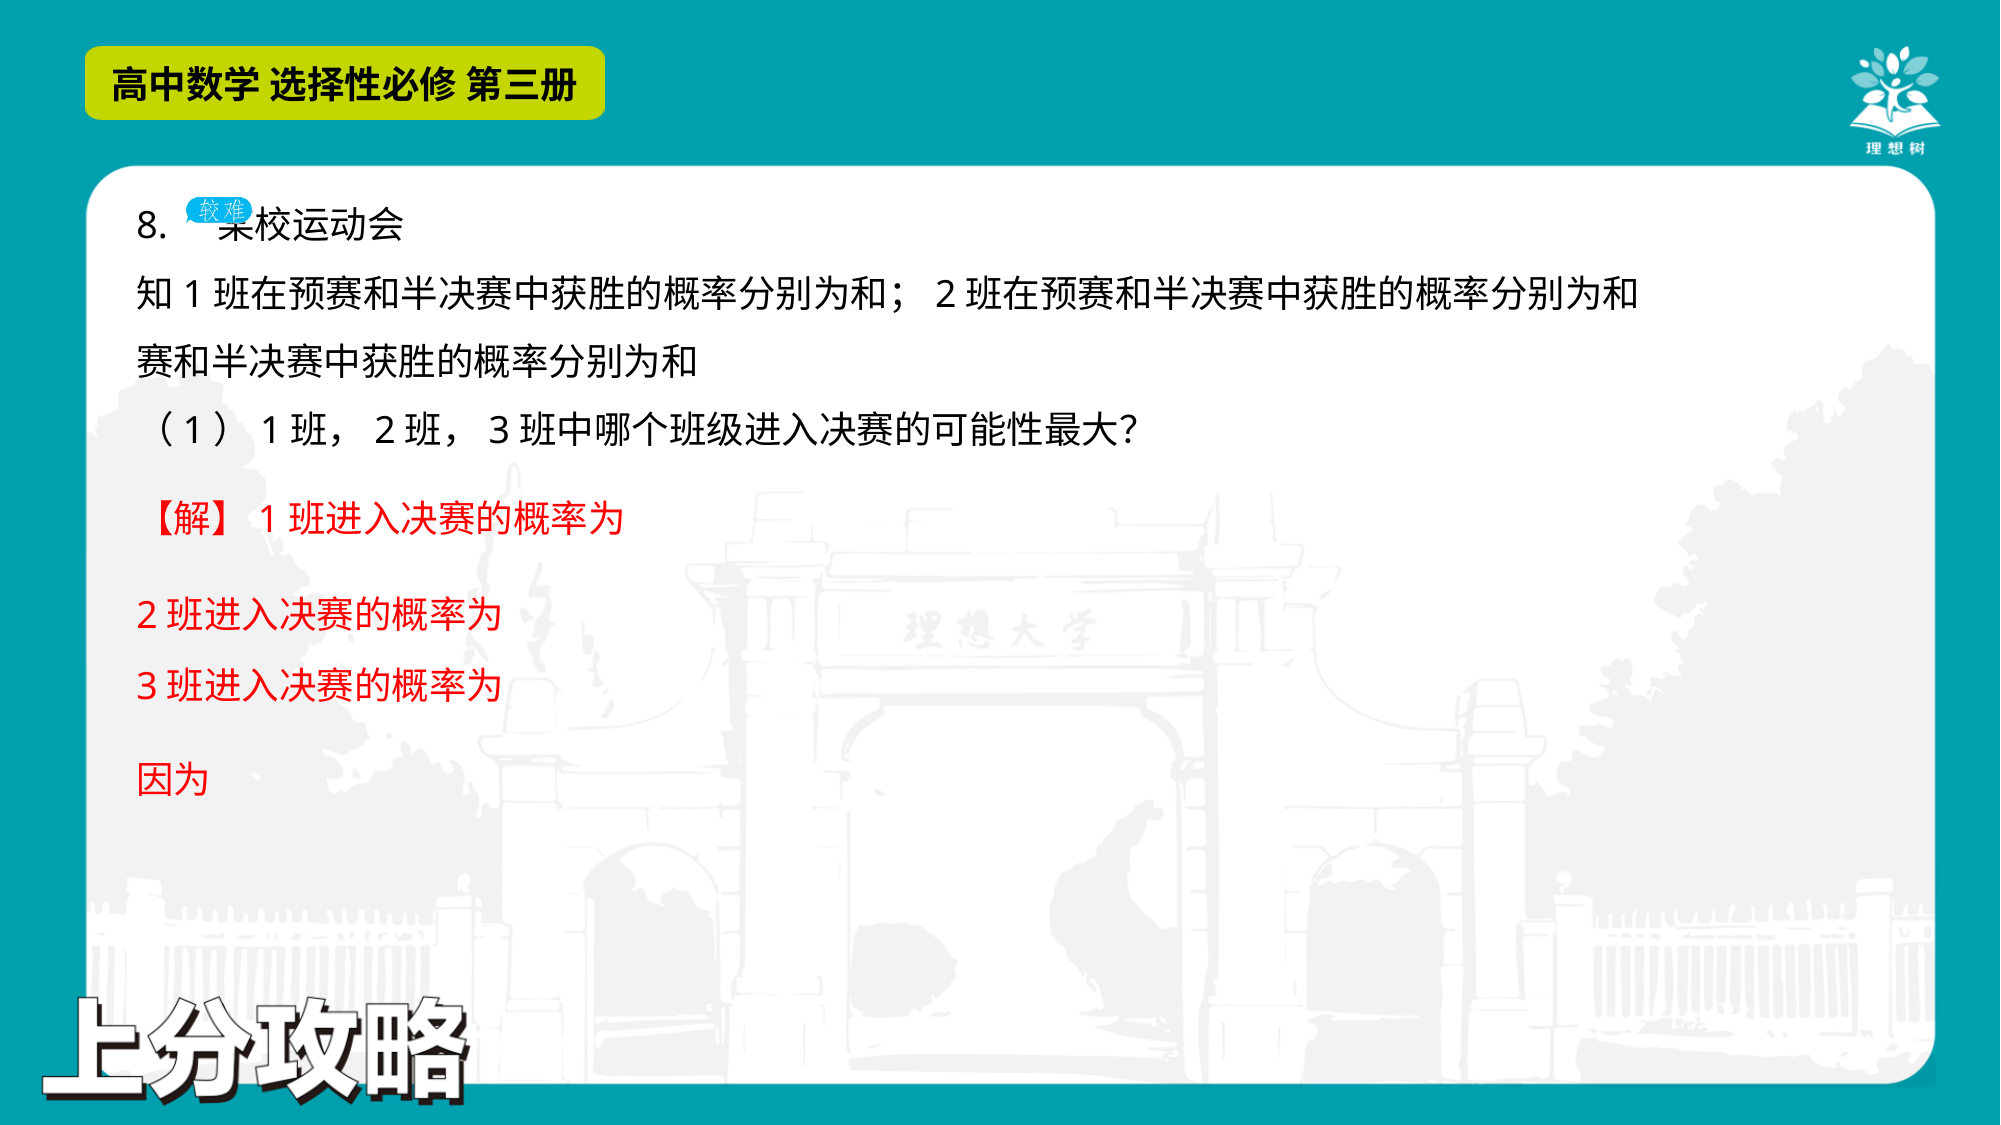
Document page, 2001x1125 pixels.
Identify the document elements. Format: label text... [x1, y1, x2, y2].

text_box （1）1班，2班，3班中哪个班级进入决赛的可能性最大？ [136, 384, 1865, 445]
picture [0, 0, 2000, 1125]
